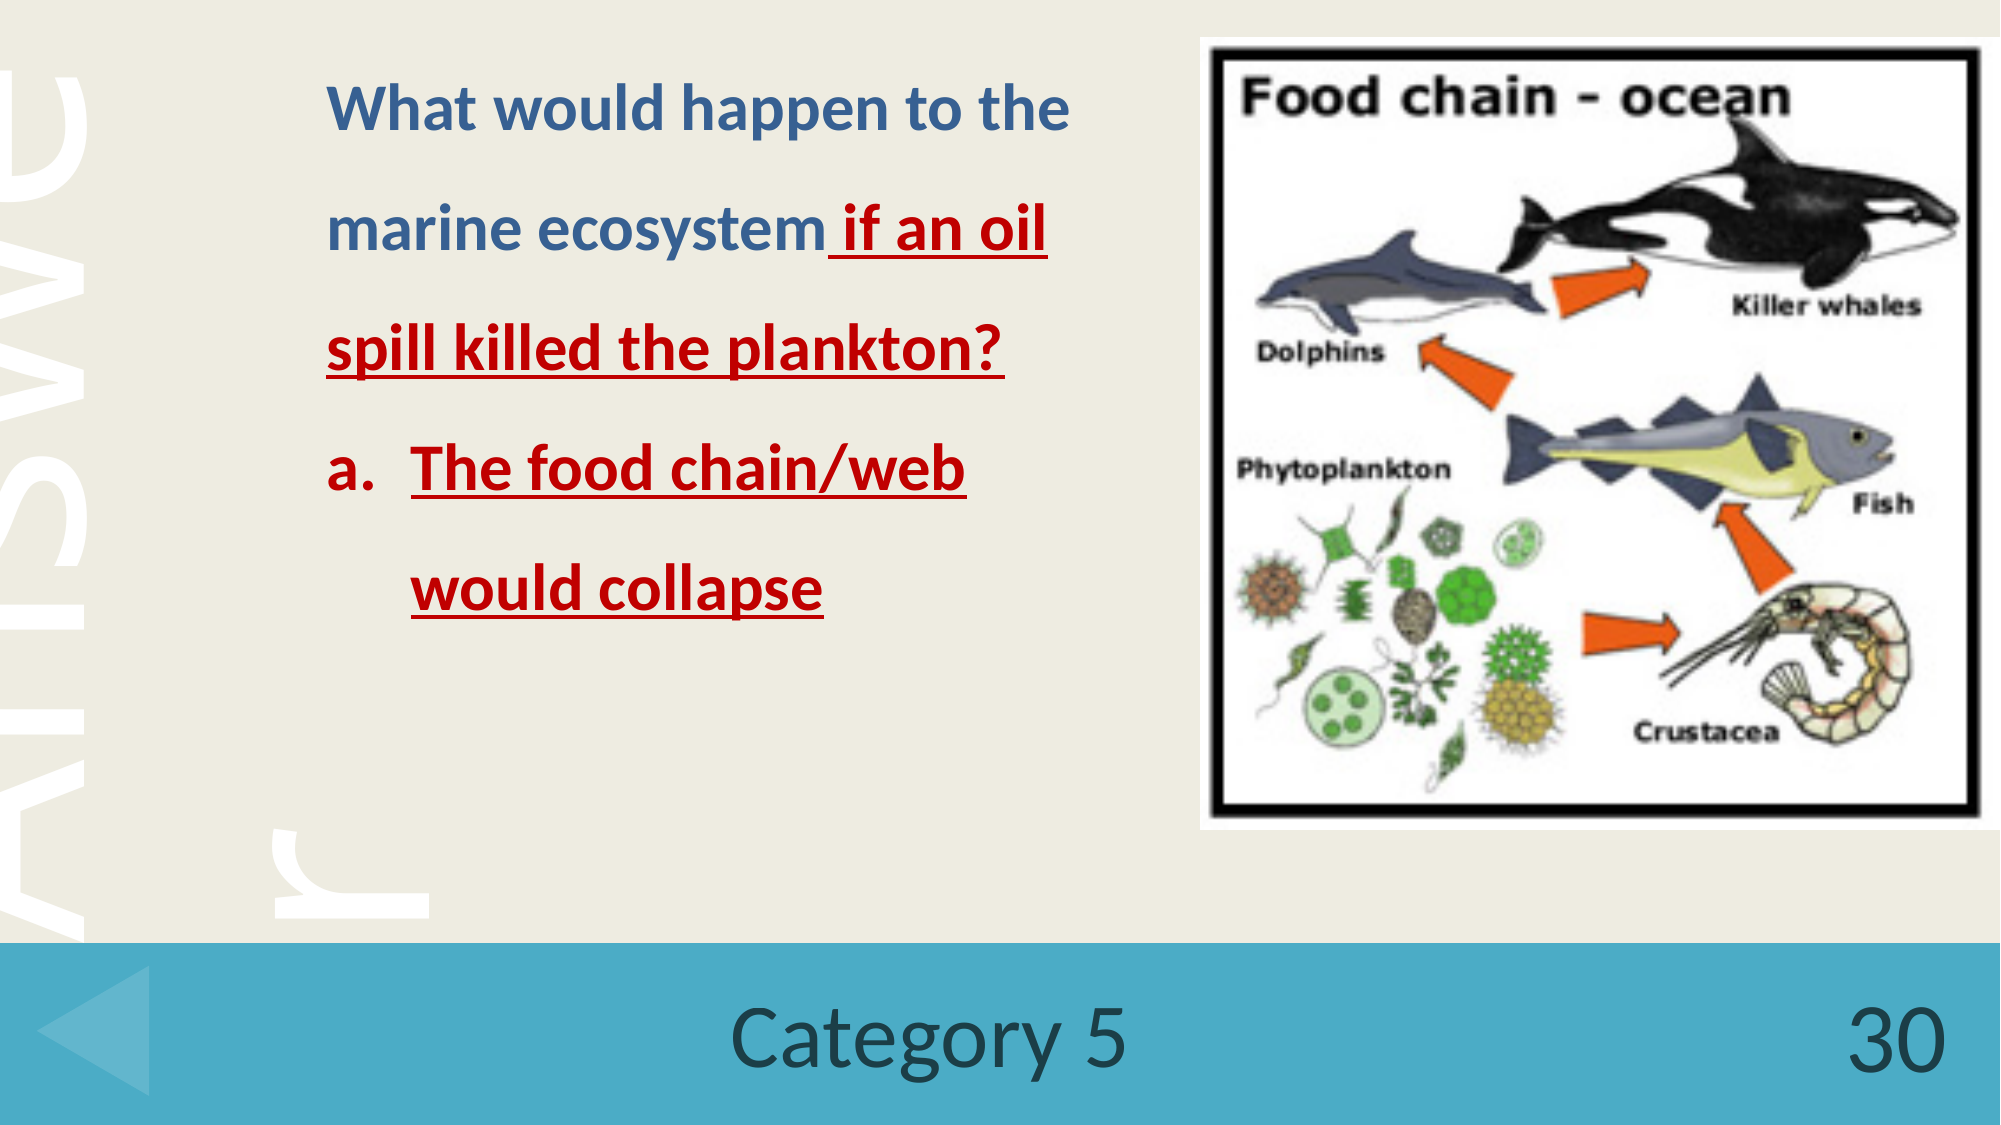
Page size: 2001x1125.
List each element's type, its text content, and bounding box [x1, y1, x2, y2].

picture [1200, 37, 2000, 831]
list 30 [1831, 967, 1963, 1097]
title Category 5 [30, 937, 1831, 1125]
list What would happen to the marine ecosystem if an oil spill killed the plankton? The food chain/web would collapse [311, 37, 1162, 937]
